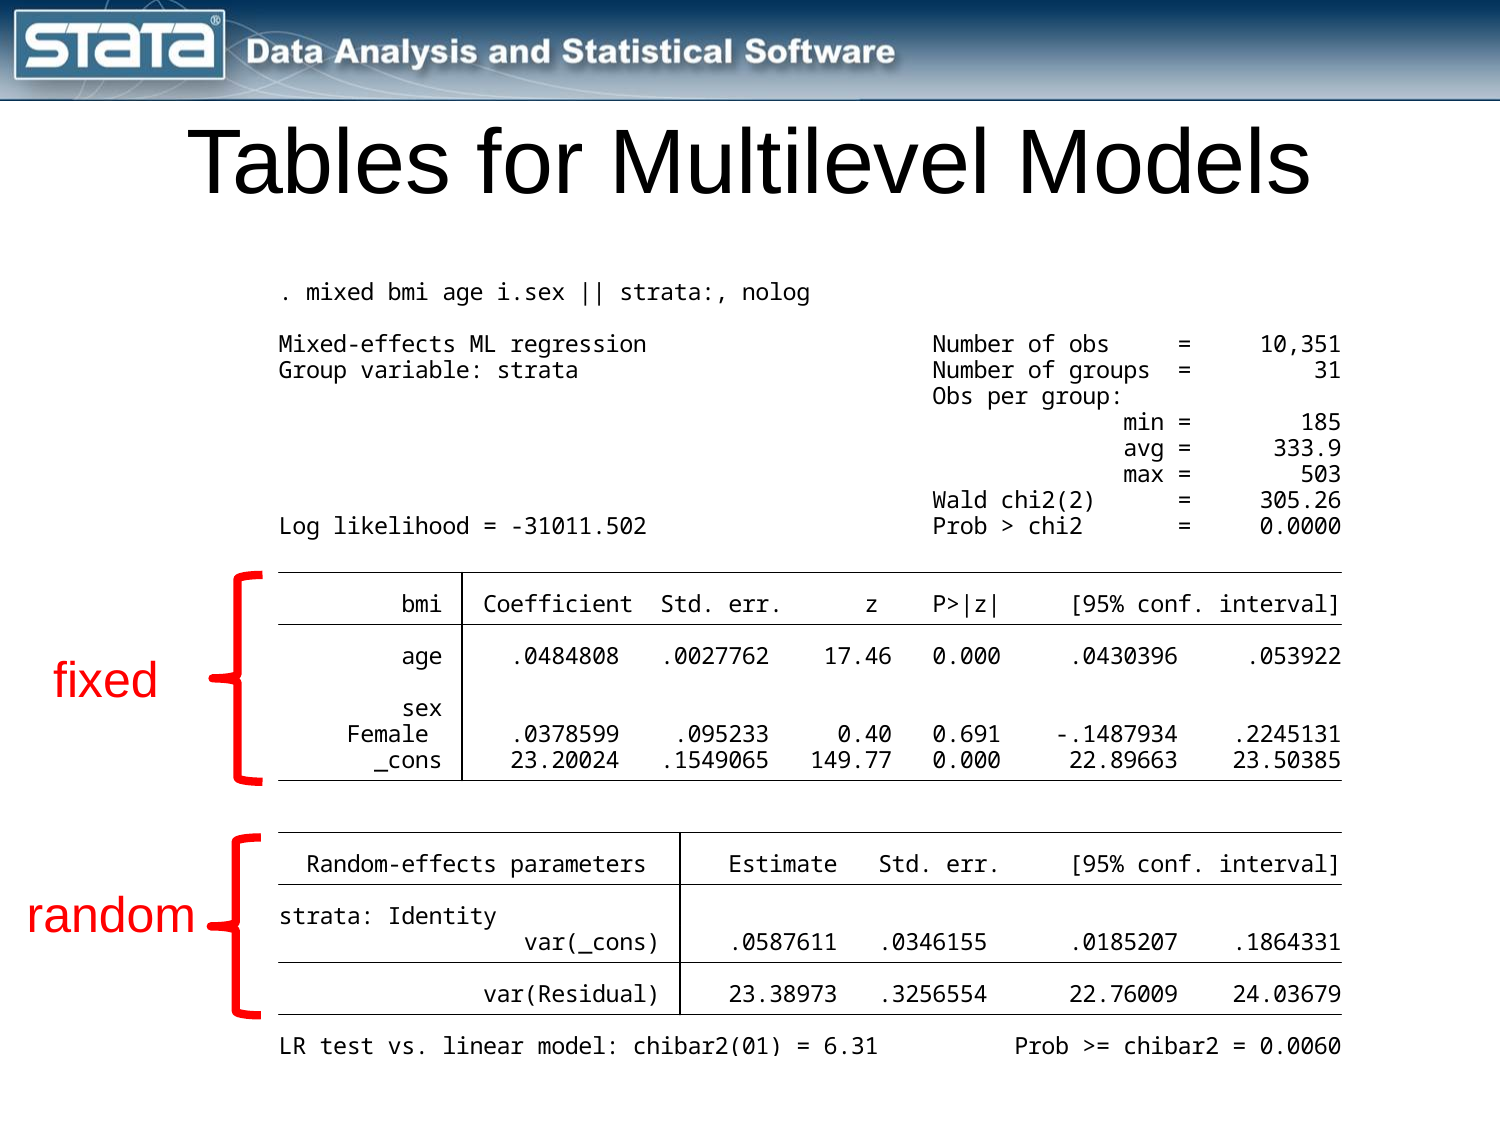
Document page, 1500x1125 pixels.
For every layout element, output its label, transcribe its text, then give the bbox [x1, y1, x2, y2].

picture [0, 0, 1500, 102]
text_box [211, 574, 263, 783]
text_box [212, 836, 261, 1017]
picture [274, 274, 1376, 1056]
title Tables for Multilevel Models [0, 108, 1500, 213]
text_box fixed [38, 640, 174, 716]
text_box random [11, 874, 212, 950]
